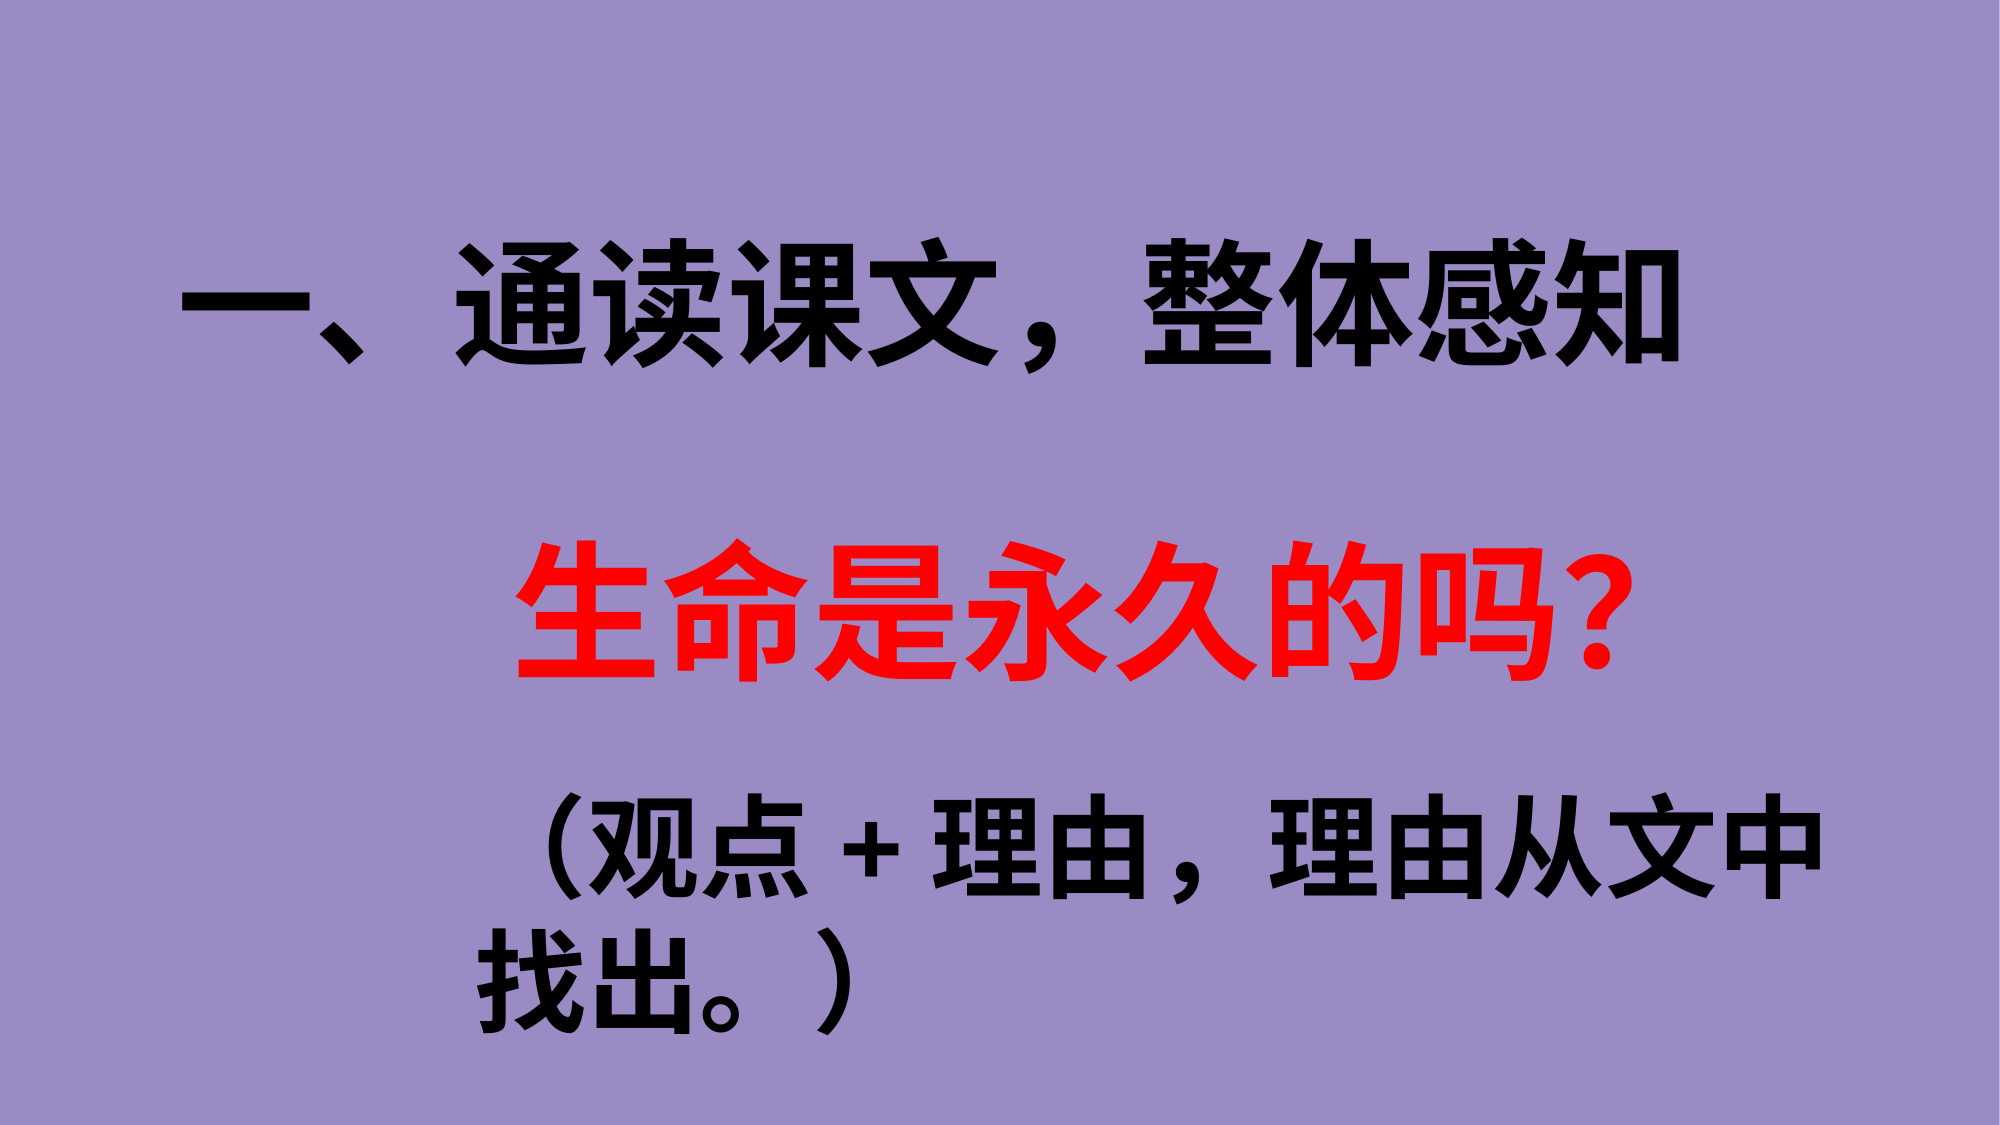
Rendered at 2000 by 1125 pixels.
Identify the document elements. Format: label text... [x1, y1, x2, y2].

text_box （观点+理由，理由从文中找出。） [459, 769, 1904, 1055]
text_box 一、通读课文，整体感知 [162, 210, 1756, 391]
text_box 生命是永久的吗？ [497, 510, 1863, 706]
